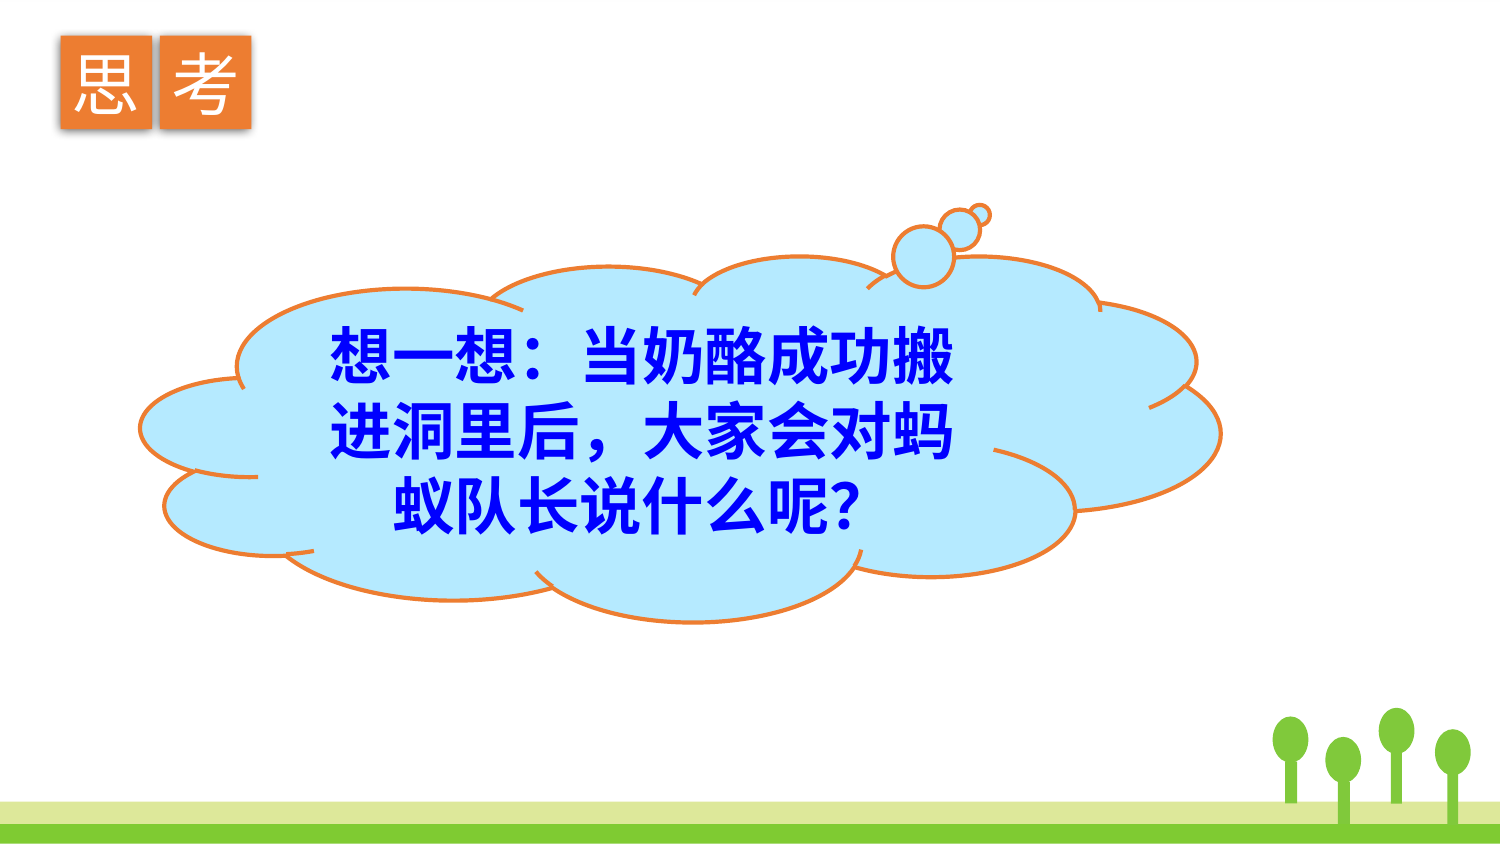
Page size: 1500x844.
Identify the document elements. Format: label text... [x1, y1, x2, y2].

text_box 思 [60, 35, 153, 130]
text_box 想一想：当奶酪成功搬进洞里后，大家会对蚂蚁队长说什么呢？ [138, 203, 1222, 624]
text_box 考 [159, 35, 252, 130]
picture [0, 0, 1500, 801]
